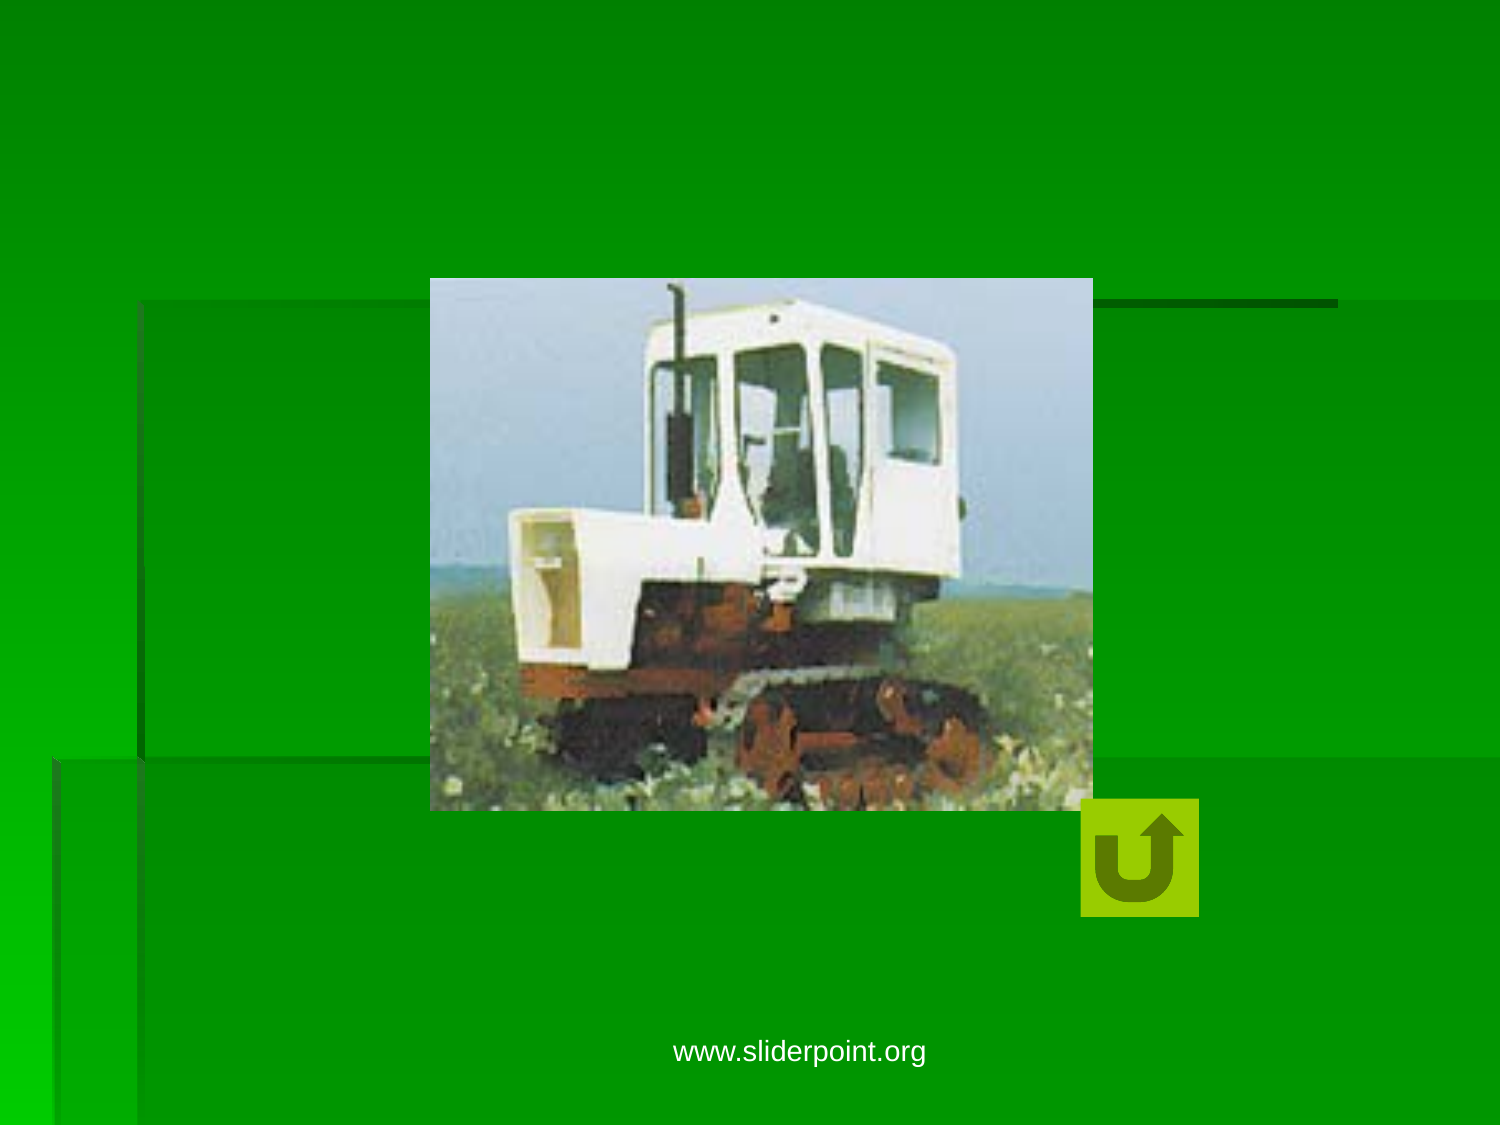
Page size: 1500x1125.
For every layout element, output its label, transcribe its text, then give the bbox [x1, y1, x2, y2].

footer www.sliderpoint.org [562, 1024, 1038, 1103]
picture [430, 278, 1093, 811]
text_box [1080, 798, 1199, 917]
